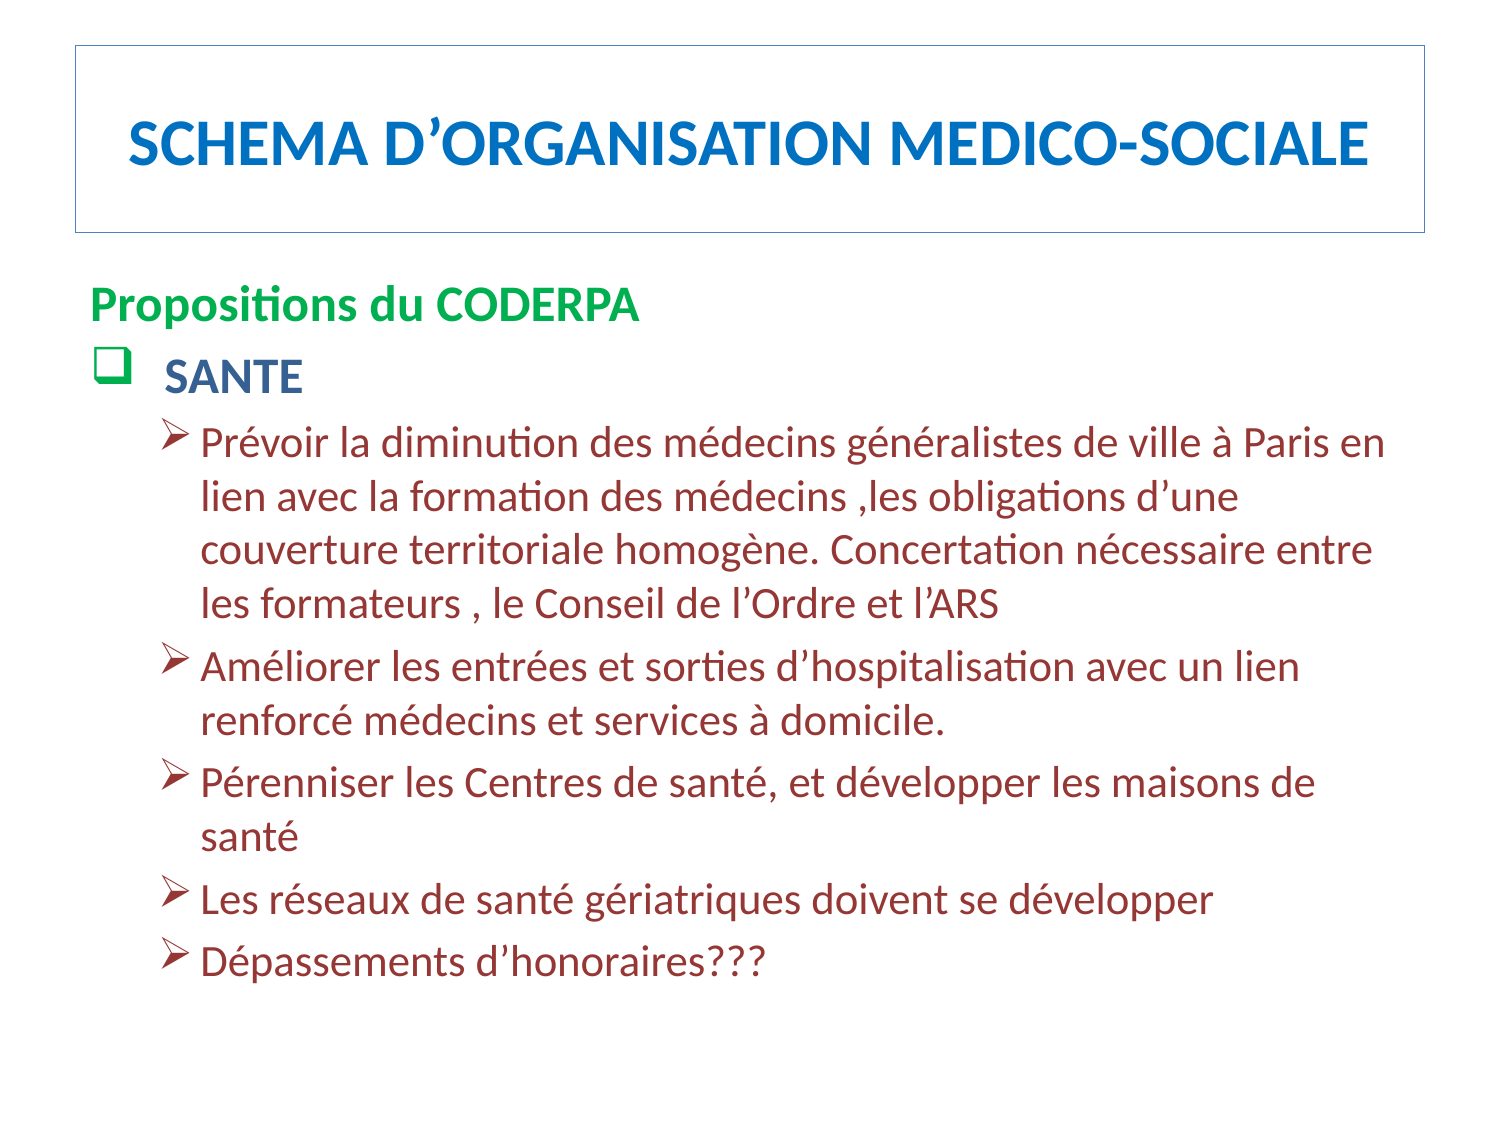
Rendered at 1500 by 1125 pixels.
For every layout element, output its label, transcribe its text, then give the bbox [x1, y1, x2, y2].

list Propositions du CODERPA SANTE Prévoir la diminution des médecins généralistes de ville à Paris en lien avec la formation des médecins ,les obligations d’une couverture territoriale homogène. Concertation nécessaire entre les formateurs , le Conseil de l’Ordre et l’ARS Améliorer les entrées et sorties d’hospitalisation avec un lien renforcé médecins et services à domicile. Pérenniser les Centres de santé, et développer les maisons de santé Les réseaux de santé gériatriques doivent se développer Dépassements d’honoraires??? [75, 262, 1425, 1005]
title SCHEMA D’ORGANISATION MEDICO-SOCIALE [75, 45, 1425, 233]
